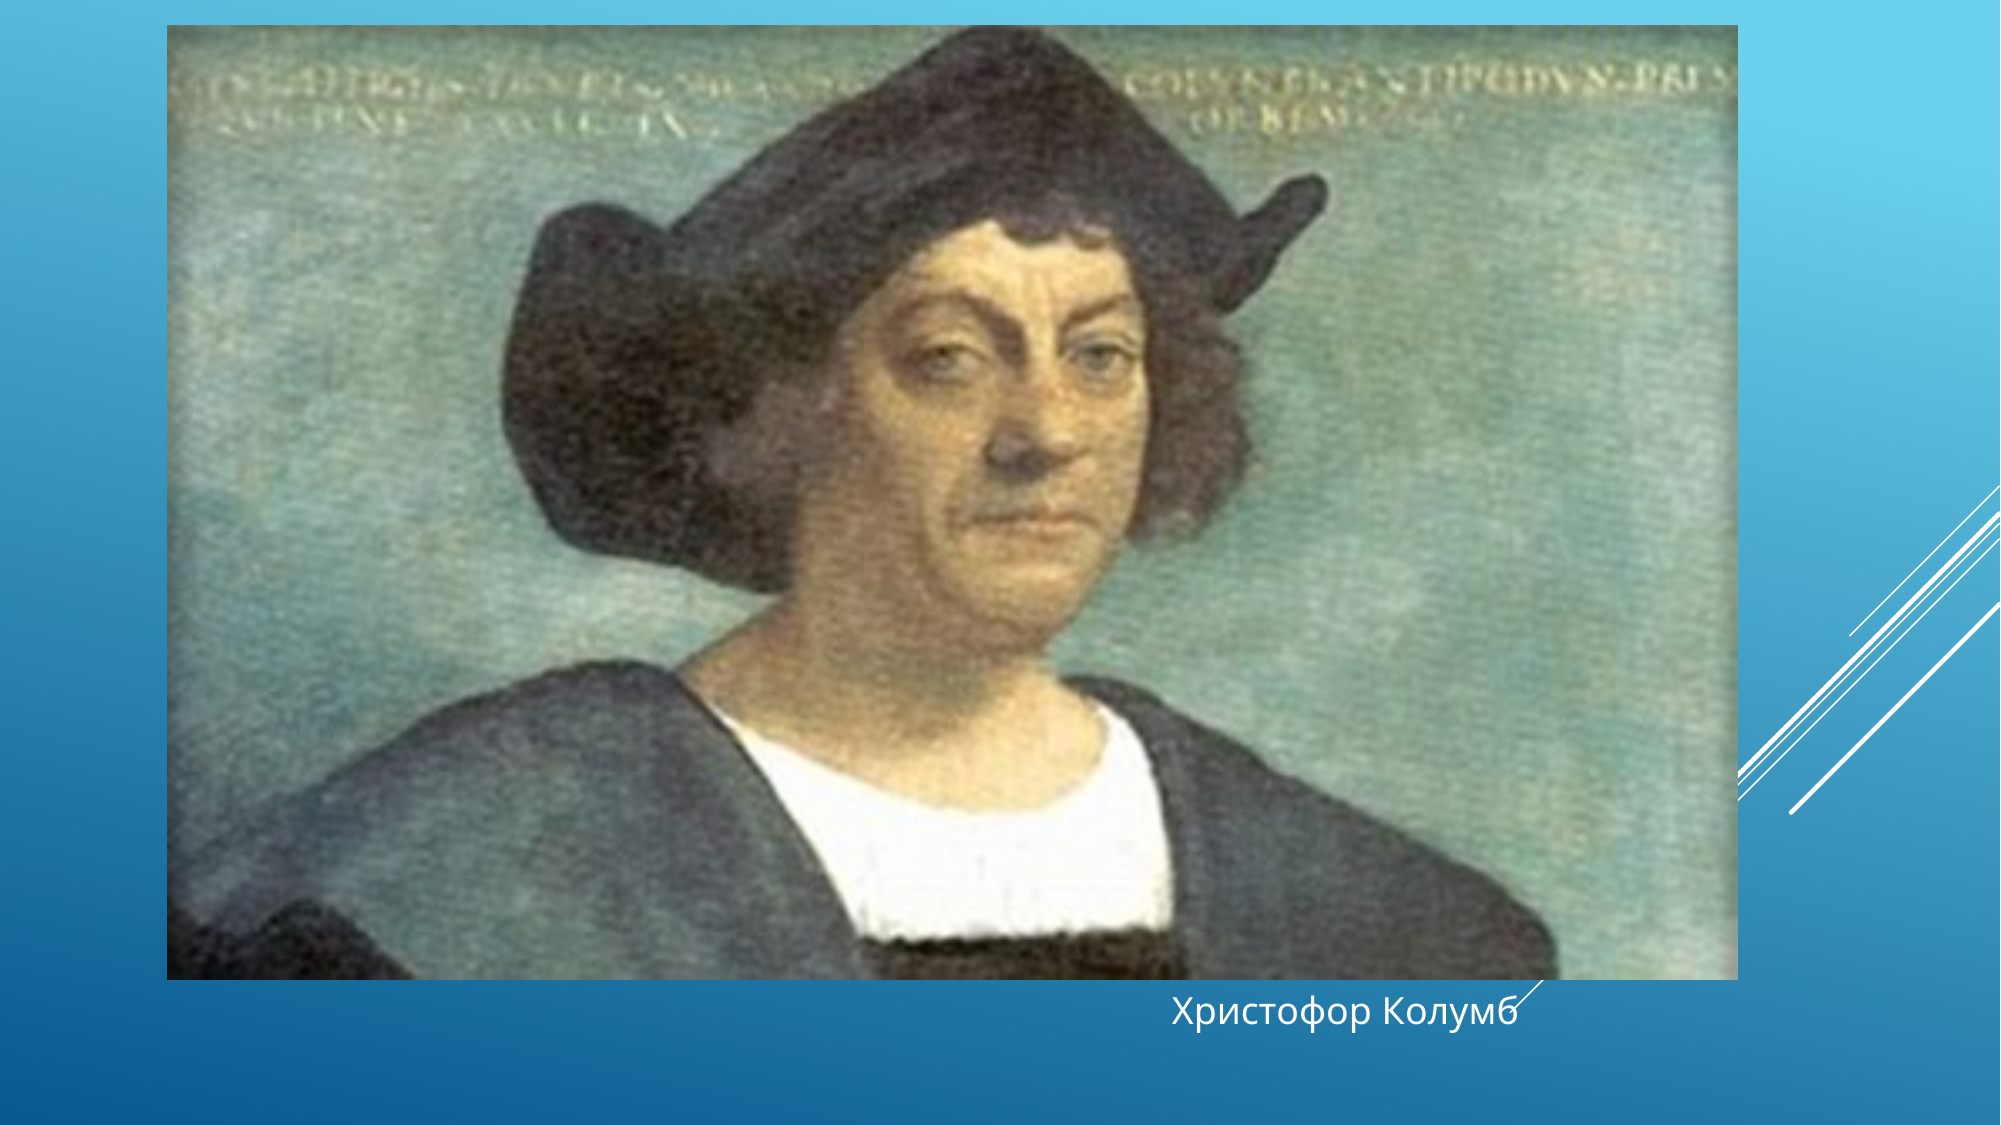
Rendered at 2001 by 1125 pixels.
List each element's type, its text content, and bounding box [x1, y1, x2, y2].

text_box Христофор Колумб [1157, 979, 1828, 1039]
picture [166, 25, 1739, 980]
